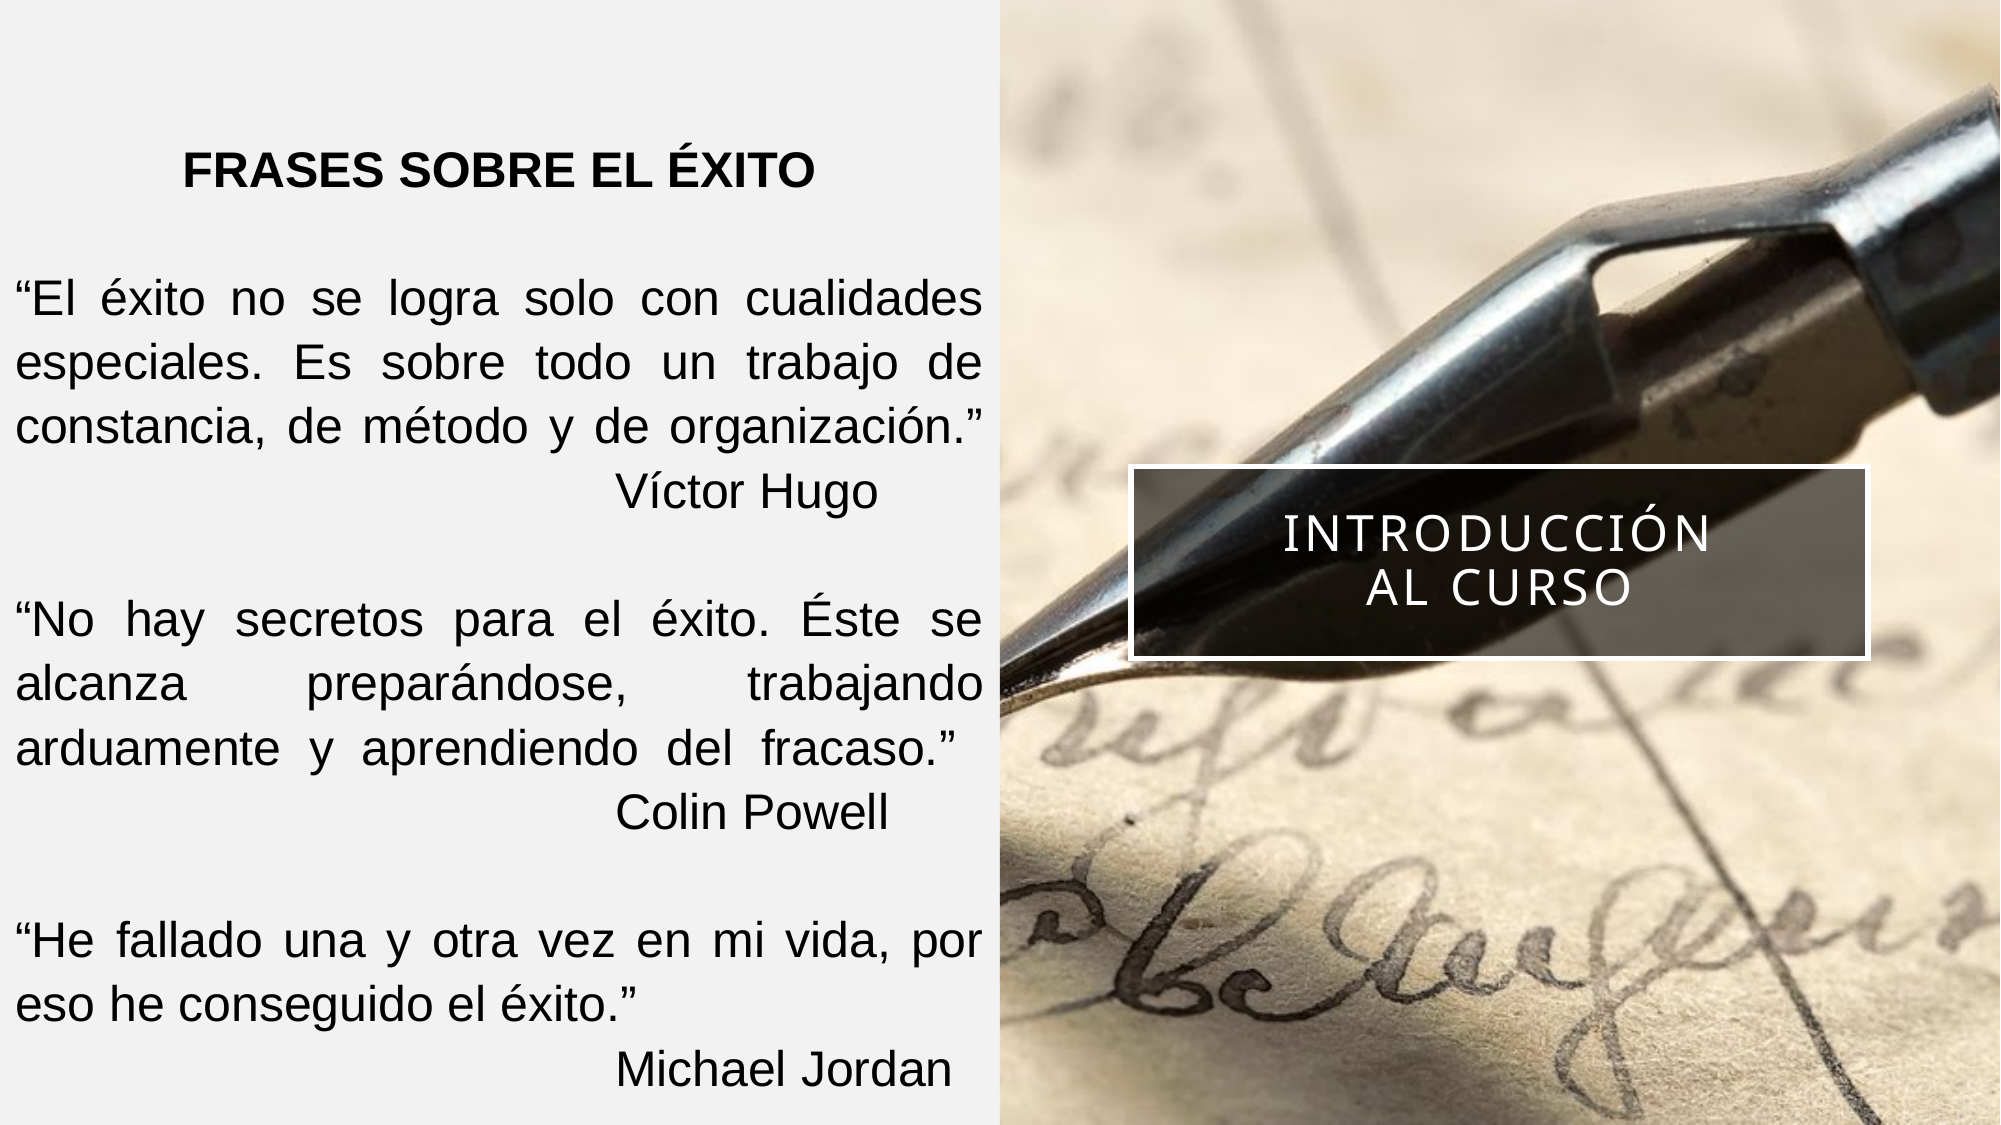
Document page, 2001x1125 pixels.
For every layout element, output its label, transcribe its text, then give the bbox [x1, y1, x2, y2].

picture [999, 0, 2000, 1125]
list FRASES SOBRE EL ÉXITO “El éxito no se logra solo con cualidades especiales. Es sobre todo un trabajo de constancia, de método y de organización.” Víctor Hugo “No hay secretos para el éxito. Éste se alcanza preparándose, trabajando arduamente y aprendiendo del fracaso.” Colin Powell “He fallado una y otra vez en mi vida, por eso he conseguido el éxito.” Michael Jordan [0, 1, 999, 1125]
